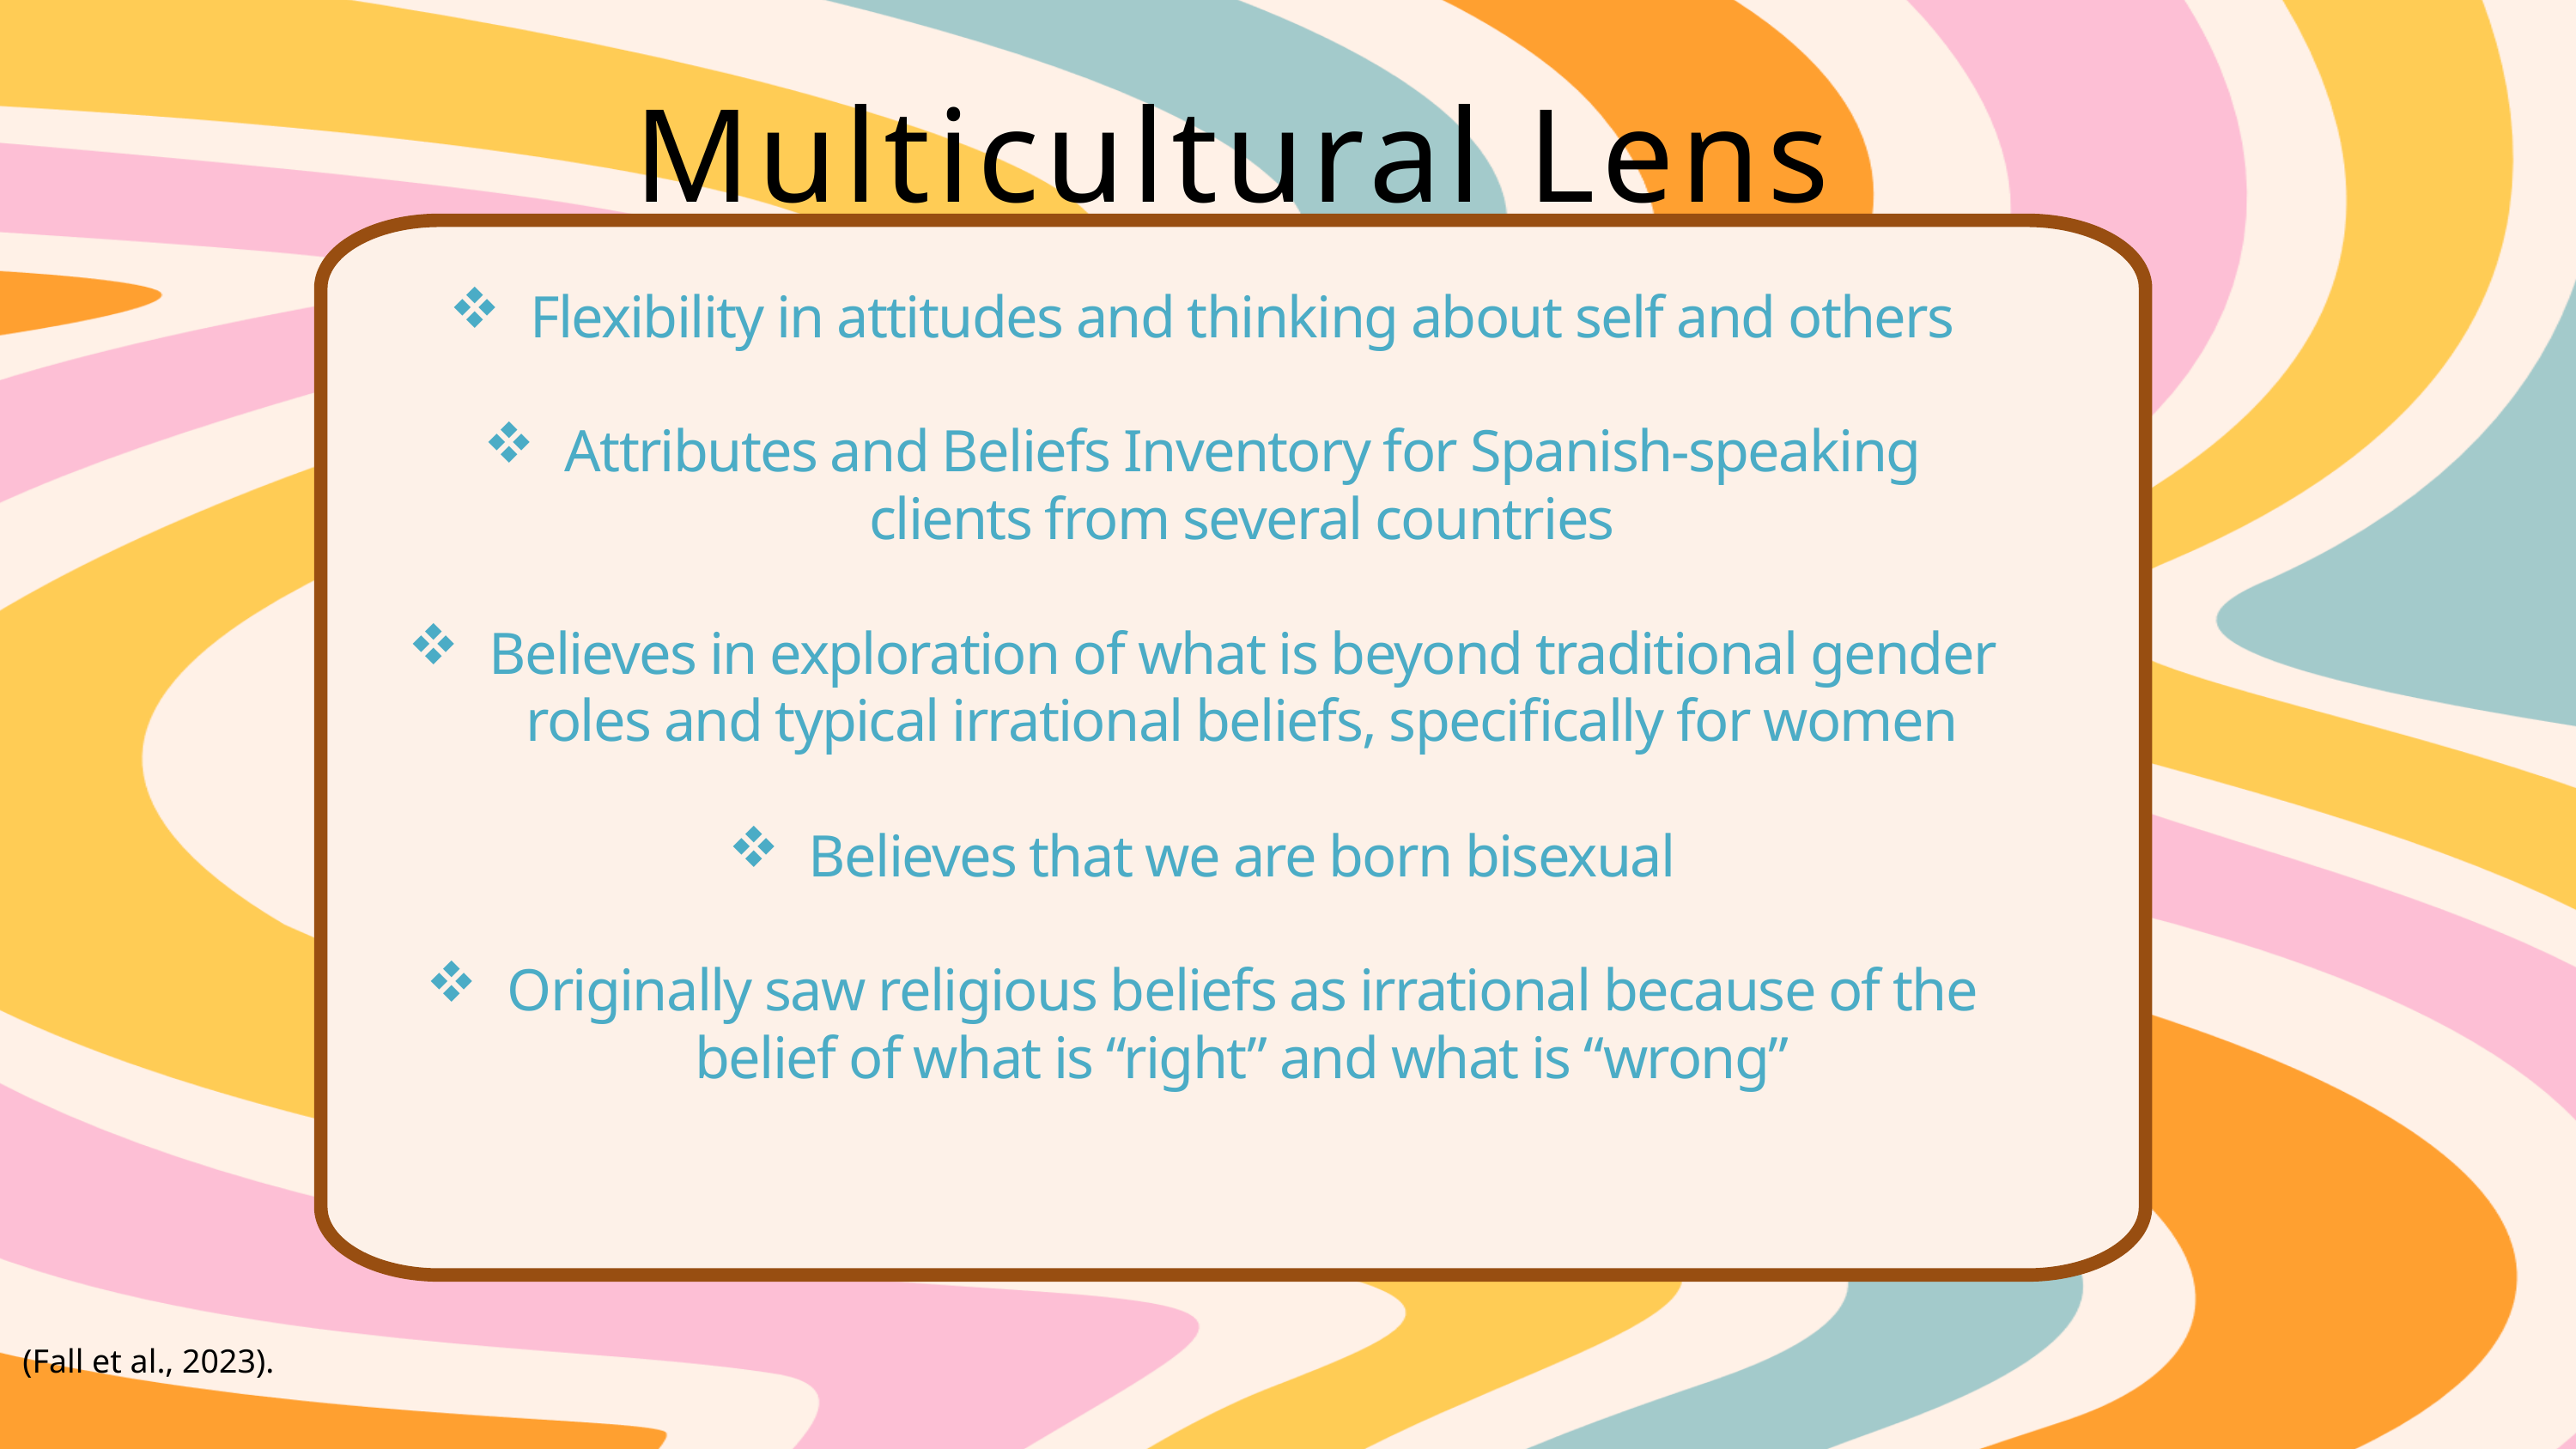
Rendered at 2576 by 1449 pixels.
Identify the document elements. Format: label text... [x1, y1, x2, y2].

text_box Multicultural Lens [525, 0, 1941, 219]
text_box (Fall et al., 2023). [9, 1334, 1427, 1386]
text_box Flexibility in attitudes and thinking about self and others Attributes and Beliefs Inventory for Spanish-speaking clients from several countries Believes in exploration of what is beyond traditional gender roles and typical irrational beliefs, specifically for women Believes that we are born bisexual Originally saw religious beliefs as irrational because of the belief of what is “right” and what is “wrong” [397, 1282, 2008, 1428]
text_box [320, 220, 2146, 1276]
text_box [0, 0, 2576, 1449]
